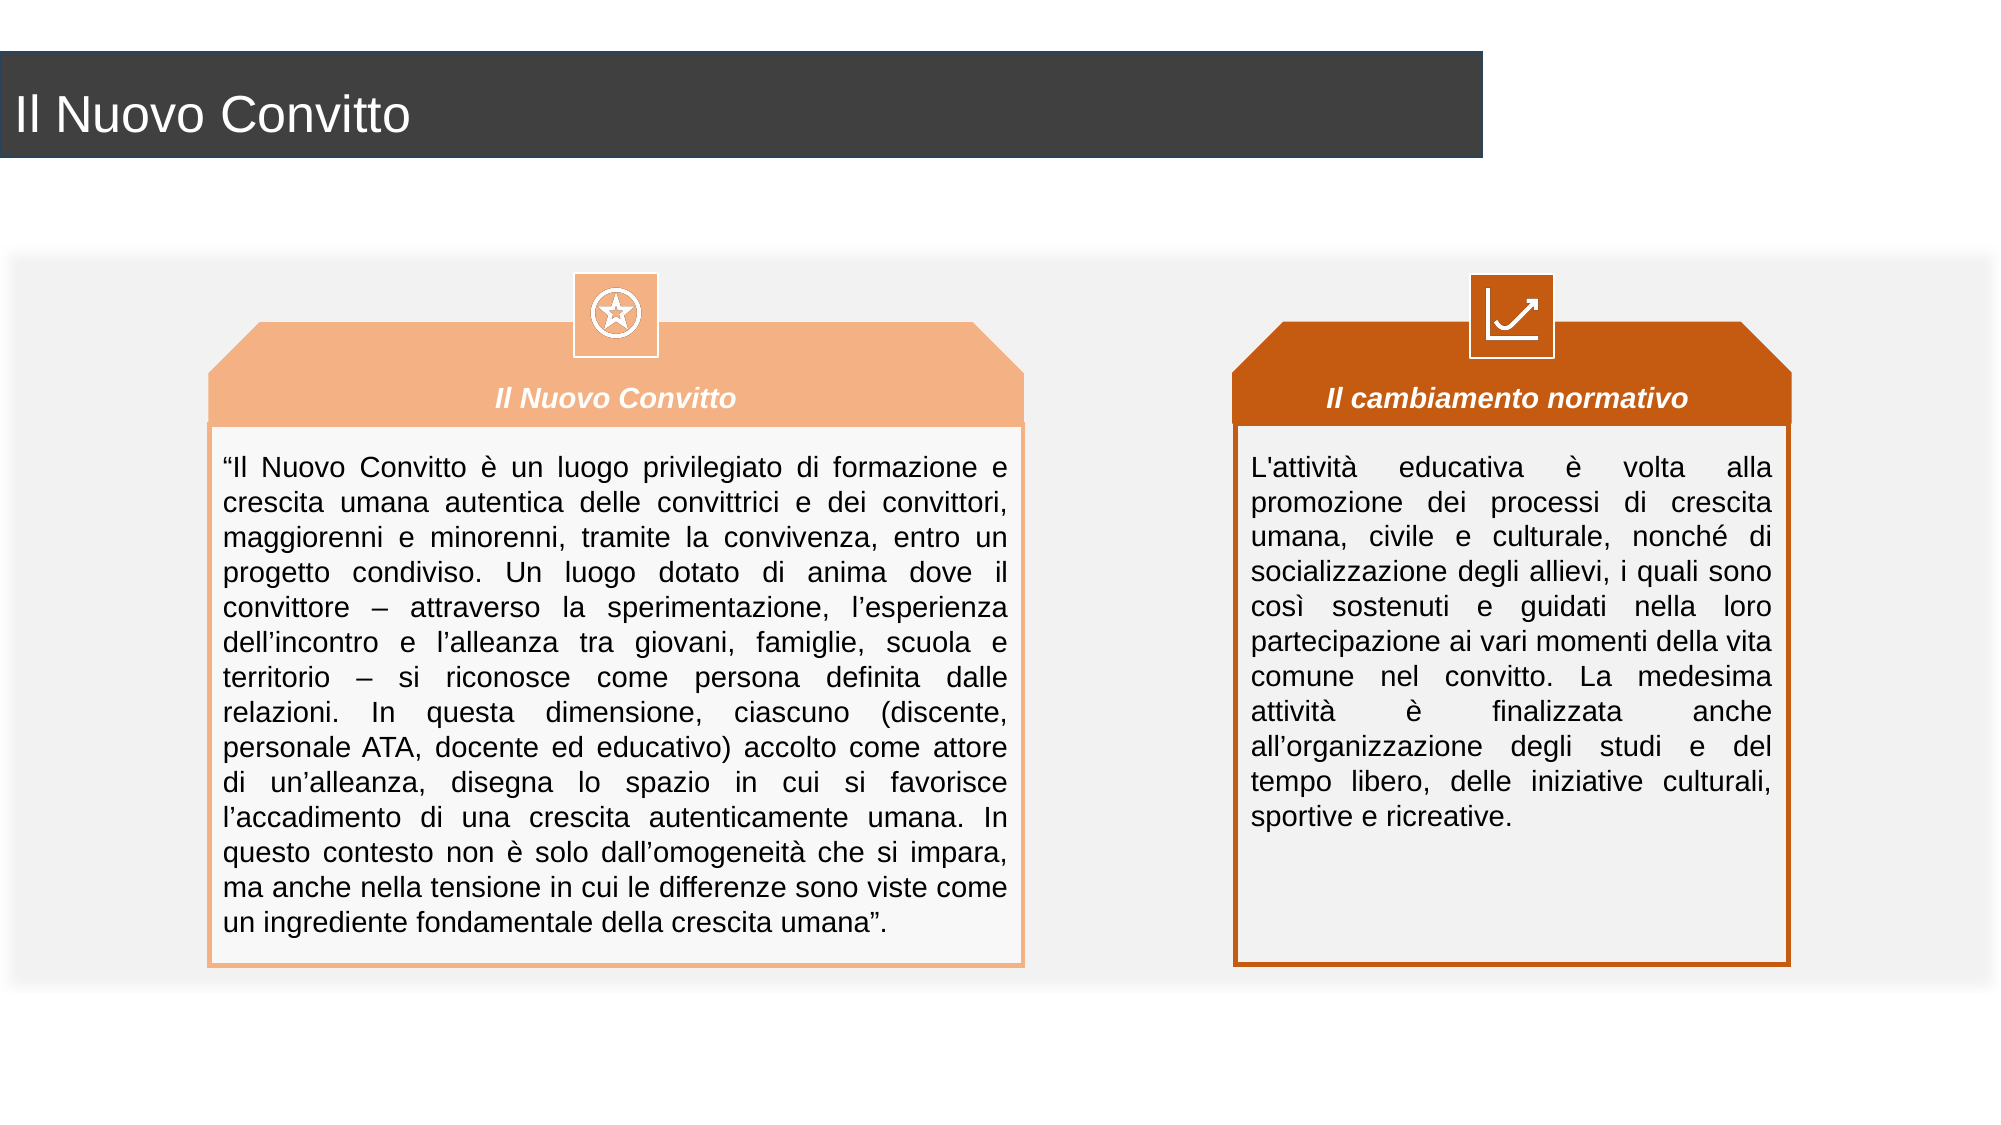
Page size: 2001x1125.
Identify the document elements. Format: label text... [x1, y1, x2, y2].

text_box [208, 273, 1024, 966]
text_box [11, 257, 1990, 982]
text_box Il Nuovo Convitto [0, 79, 1483, 153]
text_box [1232, 273, 1792, 965]
text_box [0, 153, 1483, 158]
text_box [0, 51, 1483, 79]
